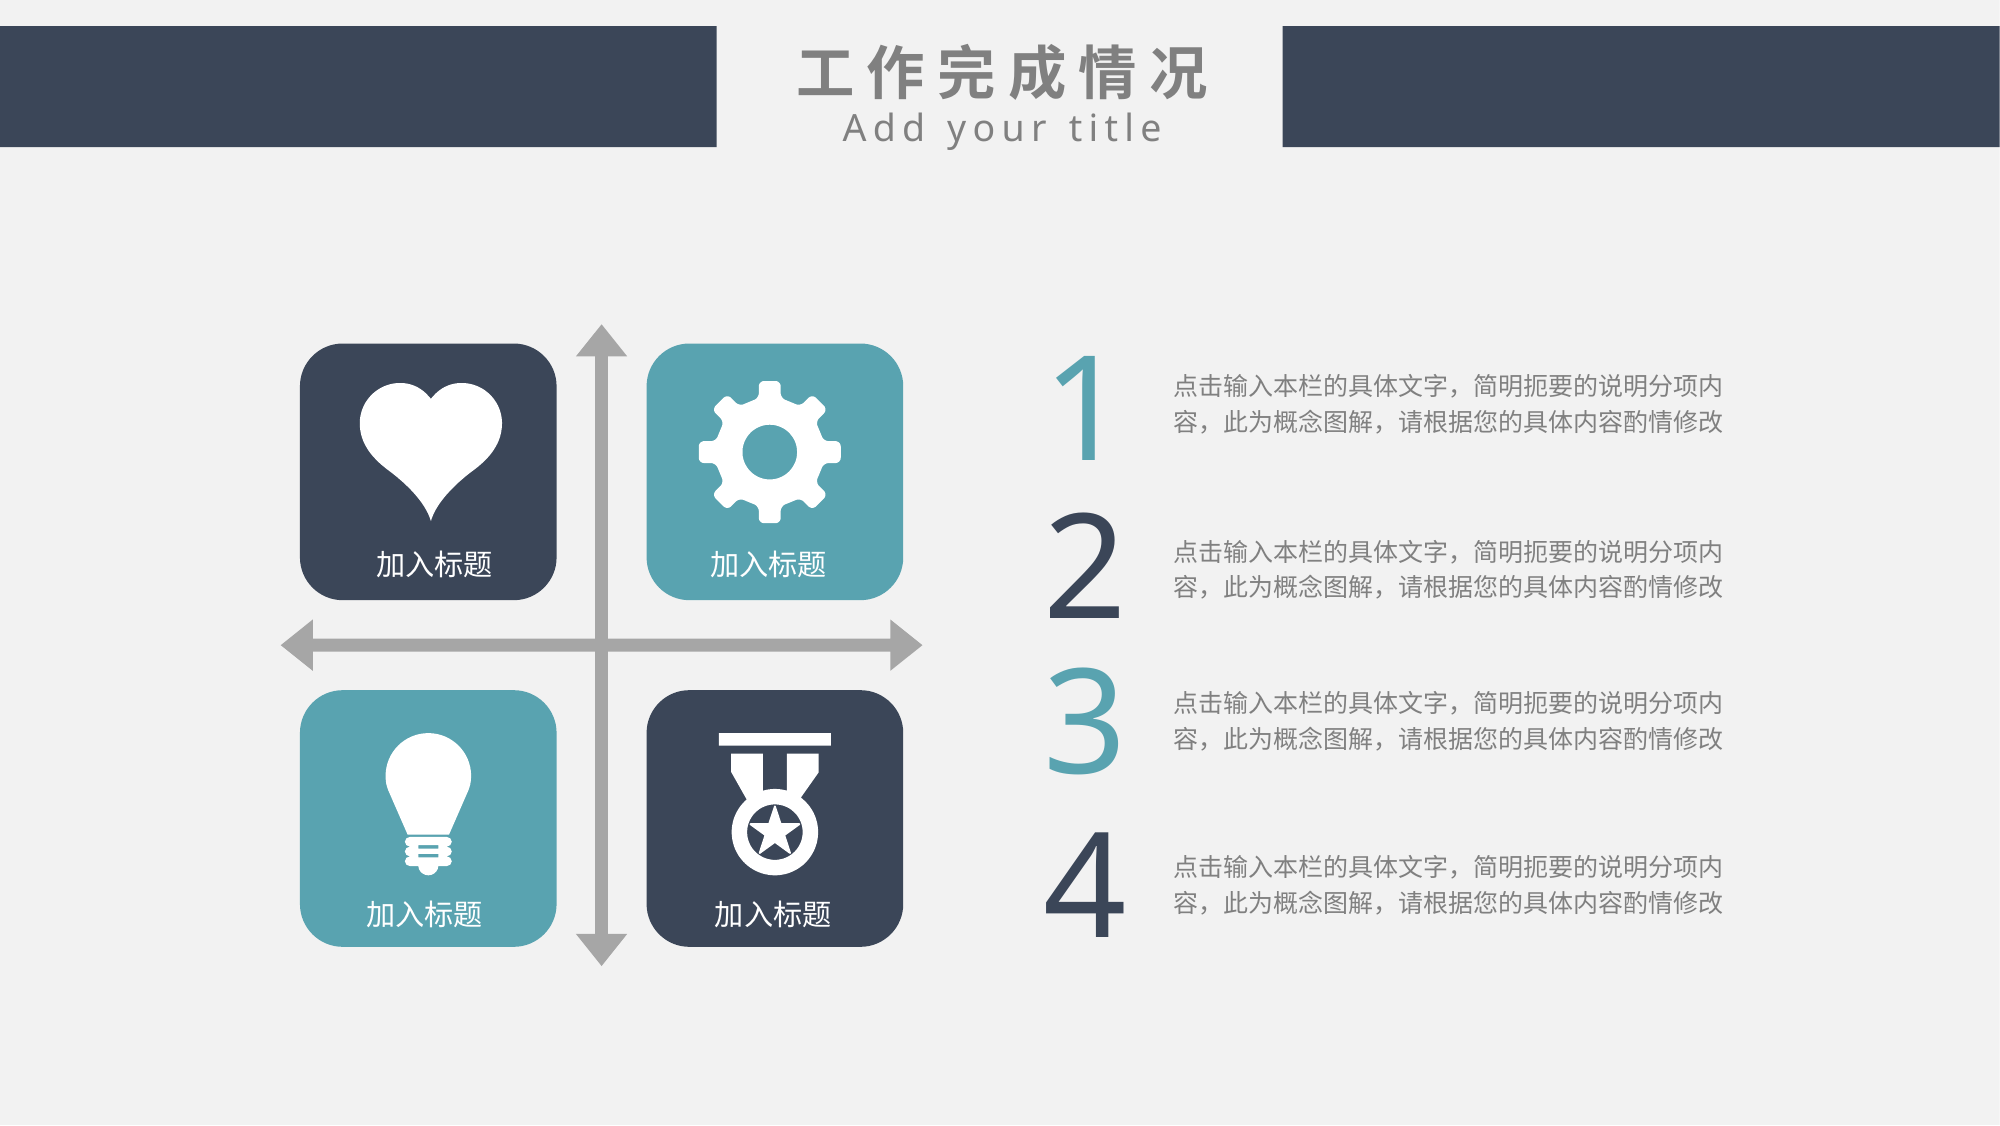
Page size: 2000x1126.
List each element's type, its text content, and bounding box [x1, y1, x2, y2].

text_box 1 [1026, 307, 1144, 498]
text_box 3 [1026, 620, 1144, 784]
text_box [0, 25, 2000, 158]
text_box 4 [1026, 784, 1144, 975]
text_box 点击输入本栏的具体文字，简明扼要的说明分项内容，此为概念图解，请根据您的具体内容酌情修改 [1153, 672, 1745, 763]
text_box 点击输入本栏的具体文字，简明扼要的说明分项内容，此为概念图解，请根据您的具体内容酌情修改 [1153, 521, 1745, 611]
text_box 点击输入本栏的具体文字，简明扼要的说明分项内容，此为概念图解，请根据您的具体内容酌情修改 [1153, 836, 1745, 927]
text_box 点击输入本栏的具体文字，简明扼要的说明分项内容，此为概念图解，请根据您的具体内容酌情修改 [1153, 356, 1745, 446]
text_box 2 [1026, 498, 1144, 620]
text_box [280, 324, 923, 967]
